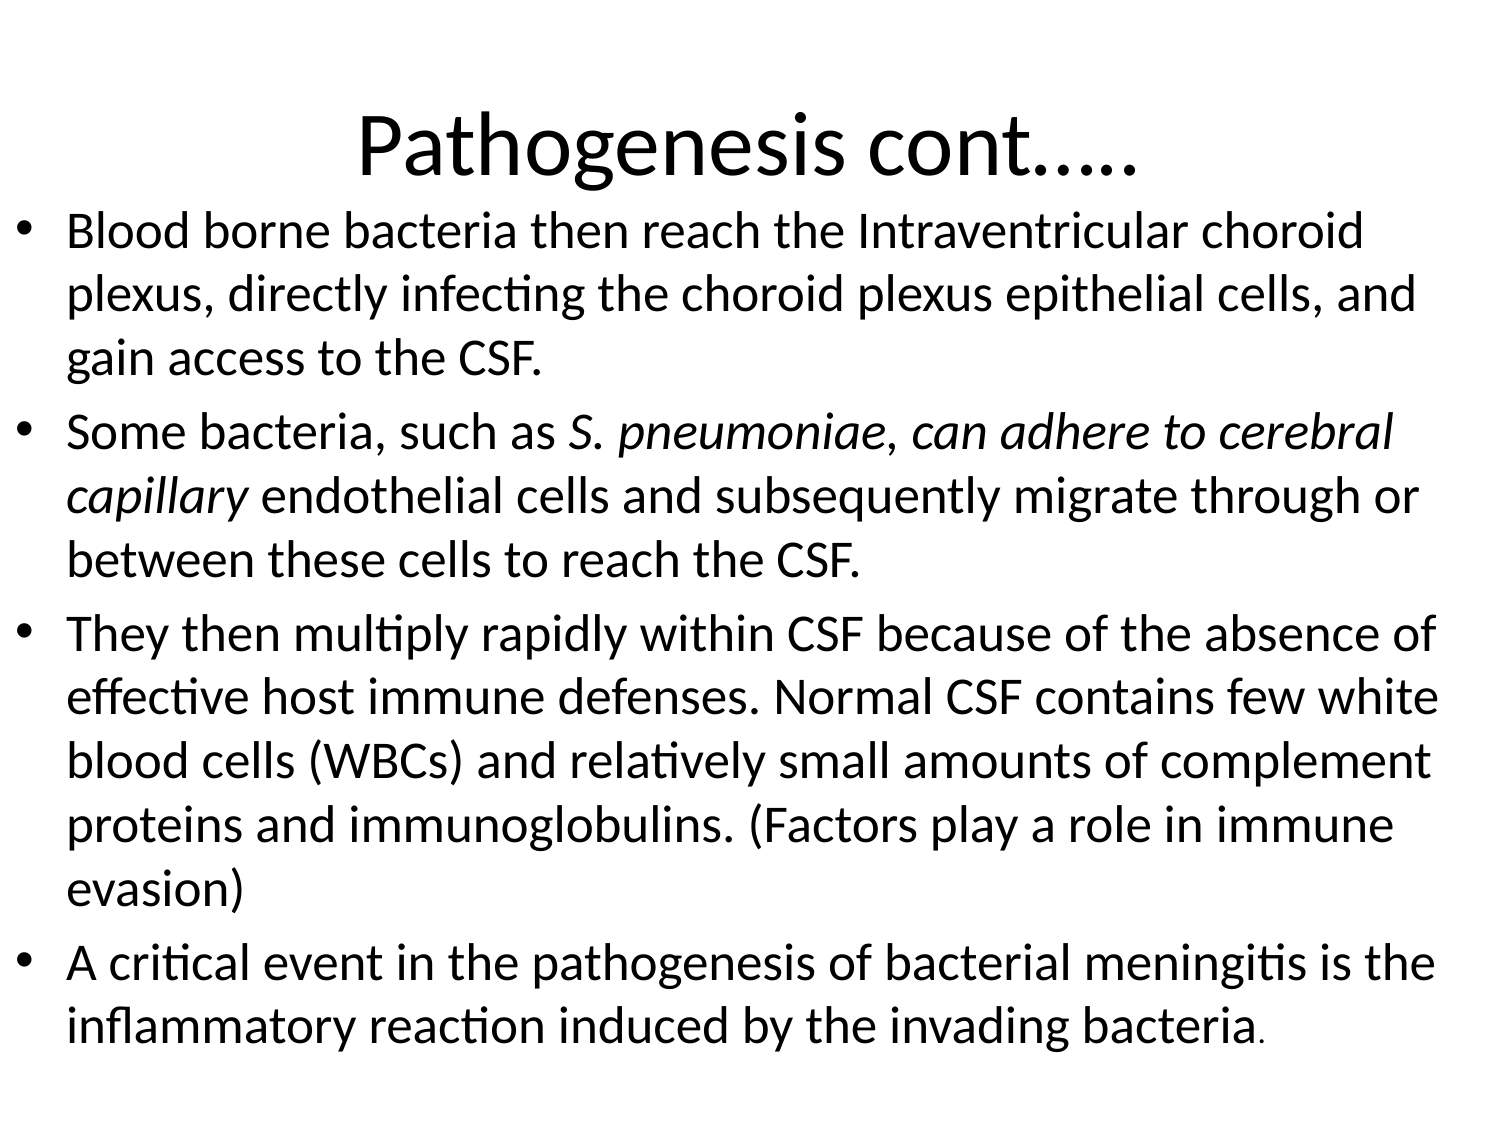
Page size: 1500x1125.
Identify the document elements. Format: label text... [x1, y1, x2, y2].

title Pathogenesis cont….. [75, 45, 1425, 187]
list Blood borne bacteria then reach the Intraventricular choroid plexus, directly infecting the choroid plexus epithelial cells, and gain access to the CSF. Some bacteria, such as S. pneumoniae, can adhere to cerebral capillary endothelial cells and subsequently migrate through or between these cells to reach the CSF. They then multiply rapidly within CSF because of the absence of effective host immune defenses. Normal CSF contains few white blood cells (WBCs) and relatively small amounts of complement proteins and immunoglobulins. (Factors play a role in immune evasion) A critical event in the pathogenesis of bacterial meningitis is the inflammatory reaction induced by the invading bacteria. [0, 187, 1500, 1088]
